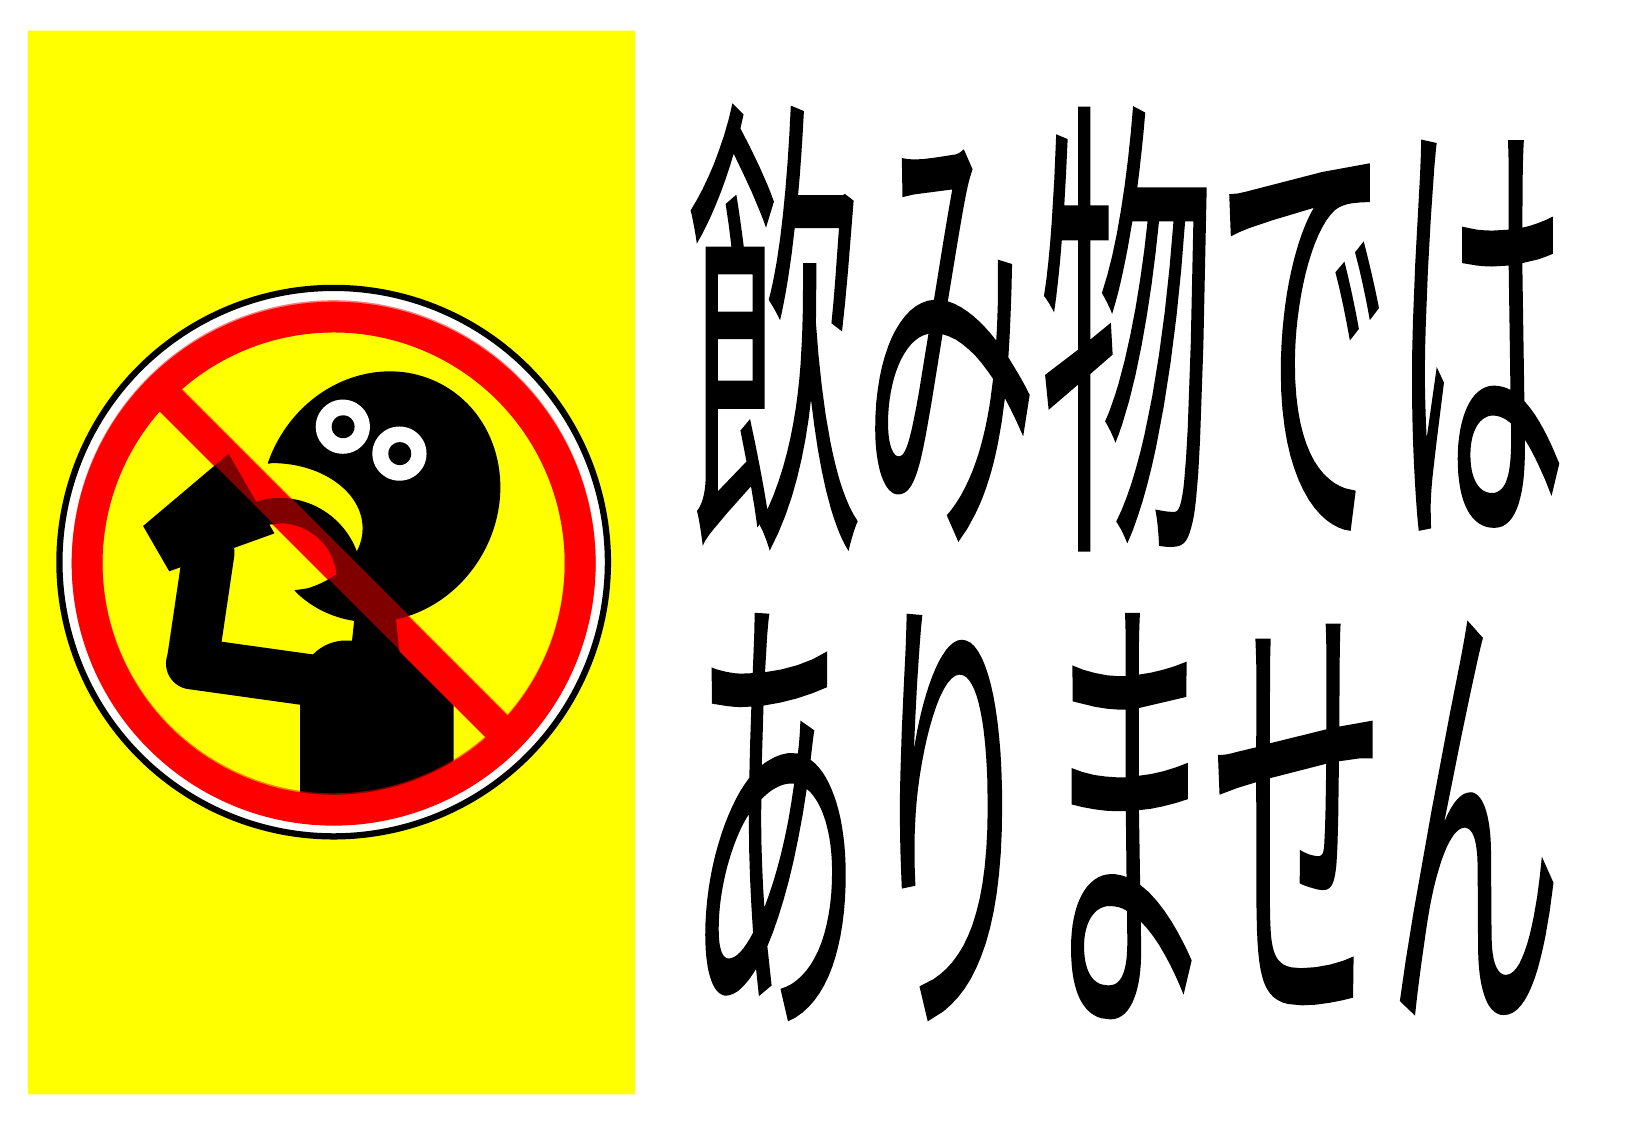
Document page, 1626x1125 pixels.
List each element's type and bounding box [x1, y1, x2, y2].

text_box [26, 28, 637, 1097]
text_box [59, 287, 609, 837]
